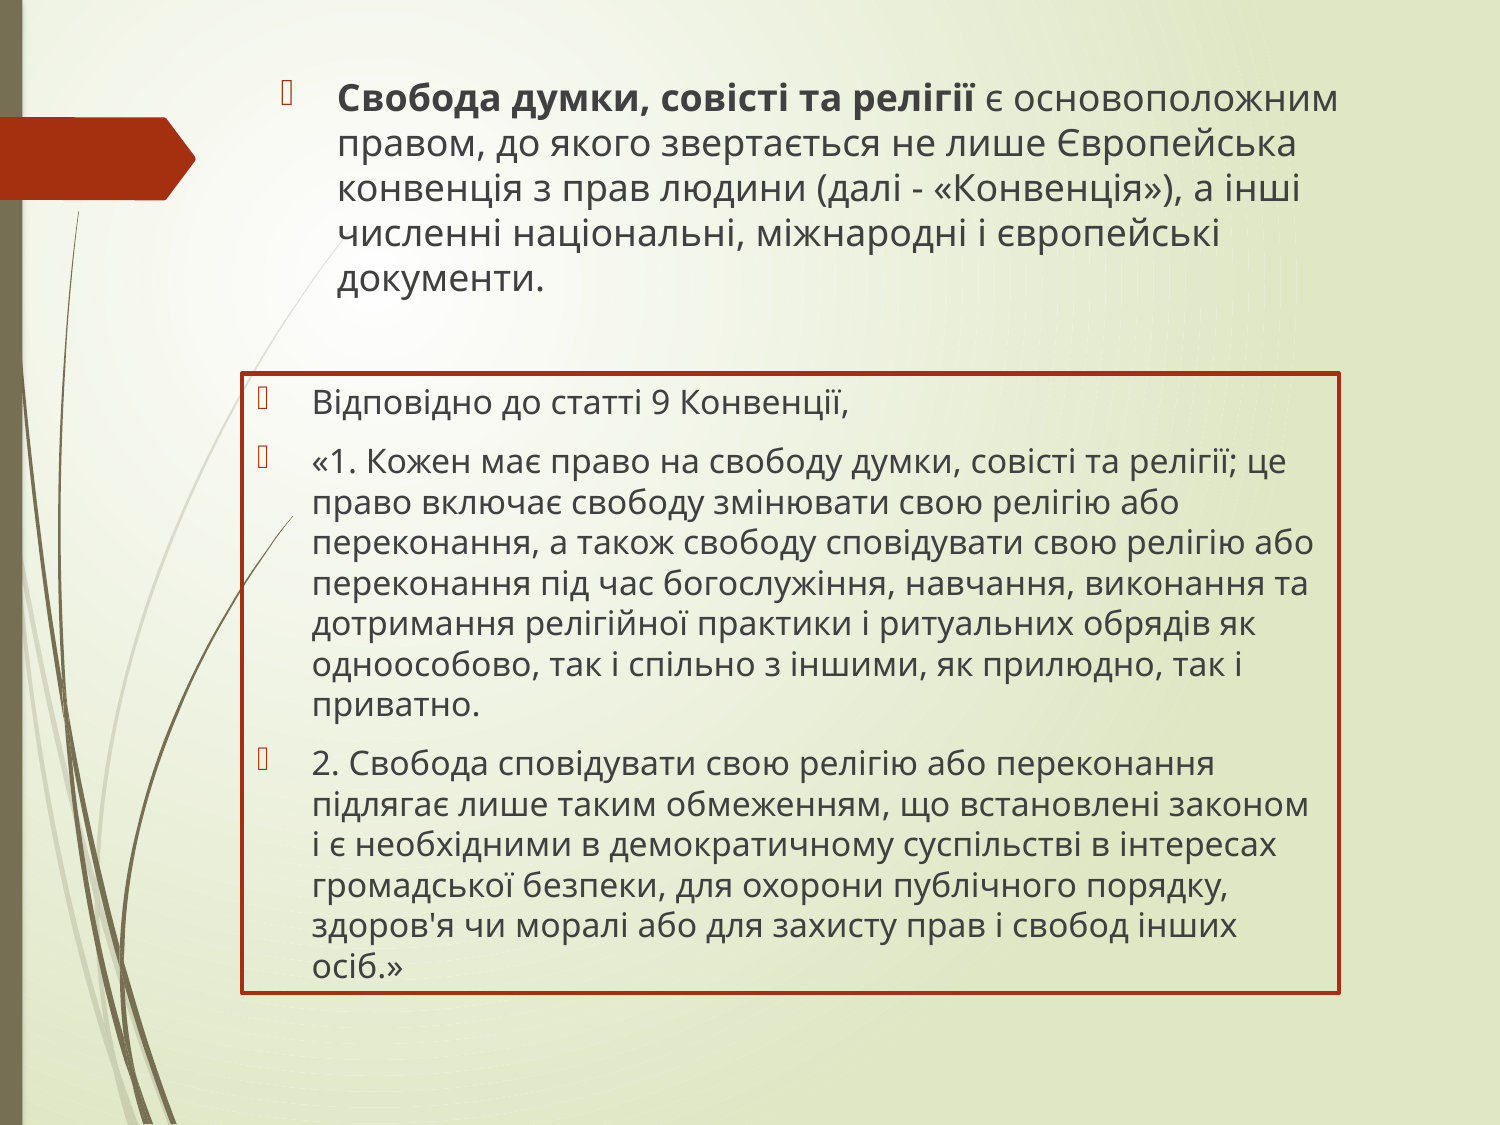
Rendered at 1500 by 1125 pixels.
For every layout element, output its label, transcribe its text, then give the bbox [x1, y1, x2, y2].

text_box Відповідно до статті 9 Конвенції, «1. Кожен має право на свободу думки, совісті та релігії; це право включає свободу змінювати свою релігію або переконання, а також свободу сповідувати свою релігію або переконання під час богослужіння, навчання, виконання та дотримання релігійної практики і ритуальних обрядів як одноособово, так і спільно з іншими, як прилюдно, так і приватно. 2. Свобода сповідувати свою релігію або переконання підлягає лише таким обмеженням, що встановлені законом і є необхідними в демократичному суспільстві в інтересах громадської безпеки, для охорони публічного порядку, здоров'я чи моралі або для захисту прав і свобод інших осіб.» [242, 373, 1339, 994]
list Cвобода думки, совісті та релігії є основоположним правом, до якого звертається не лише Європейська конвенція з прав людини (далі - «Конвенція»), а інші численні національні, міжнародні і європейські документи. [265, 66, 1363, 327]
